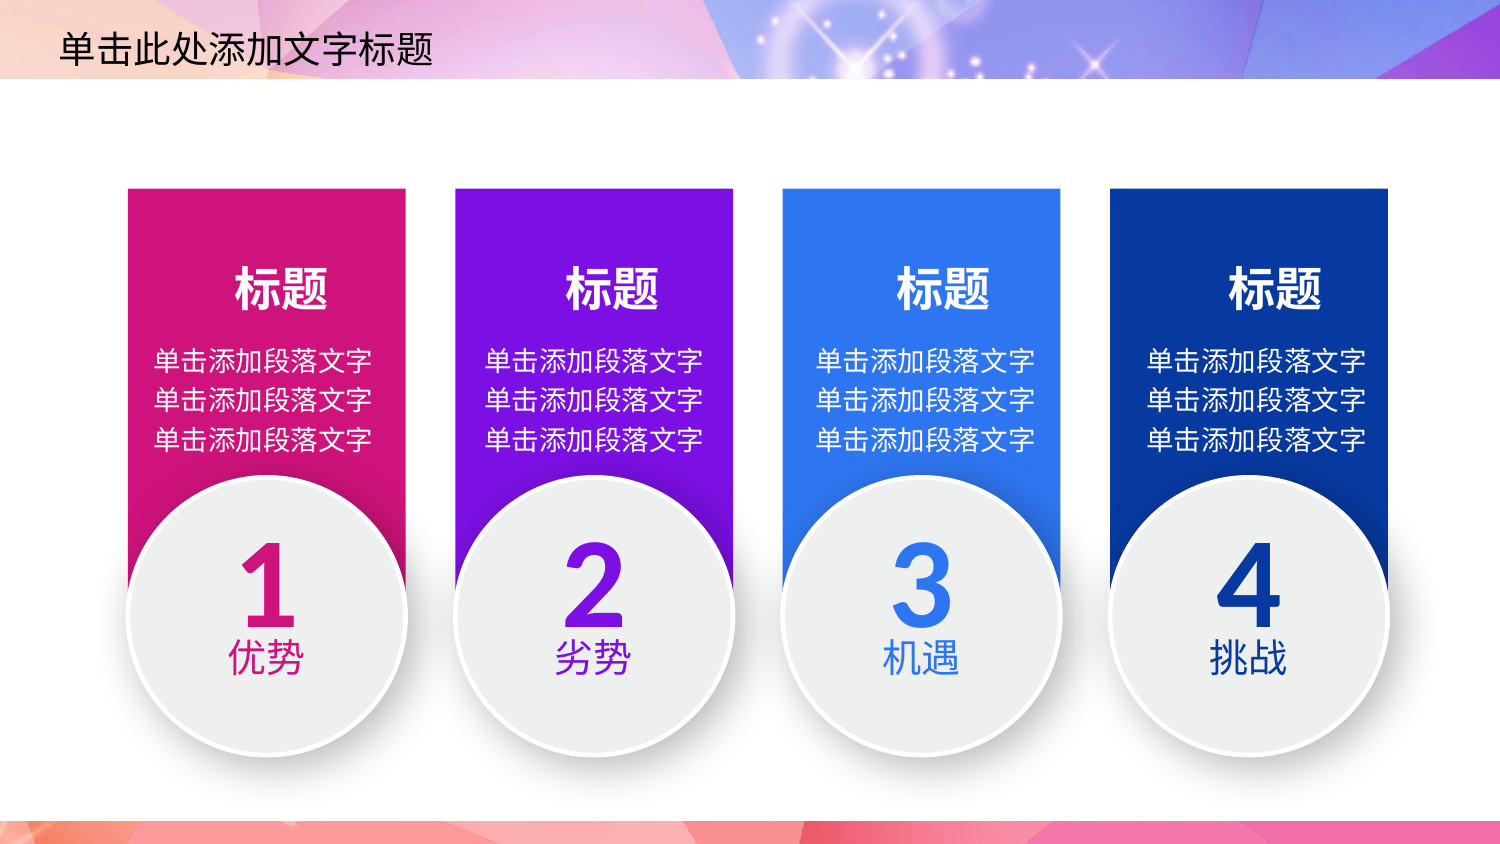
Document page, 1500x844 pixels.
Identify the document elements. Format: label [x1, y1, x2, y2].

text_box [455, 188, 754, 700]
text_box [455, 477, 733, 756]
text_box [127, 188, 422, 700]
text_box [782, 188, 1085, 700]
text_box [1109, 477, 1388, 756]
text_box [127, 477, 406, 756]
text_box [782, 477, 1061, 756]
picture [0, 821, 1500, 844]
picture [0, 0, 1500, 79]
text_box [1109, 188, 1416, 700]
